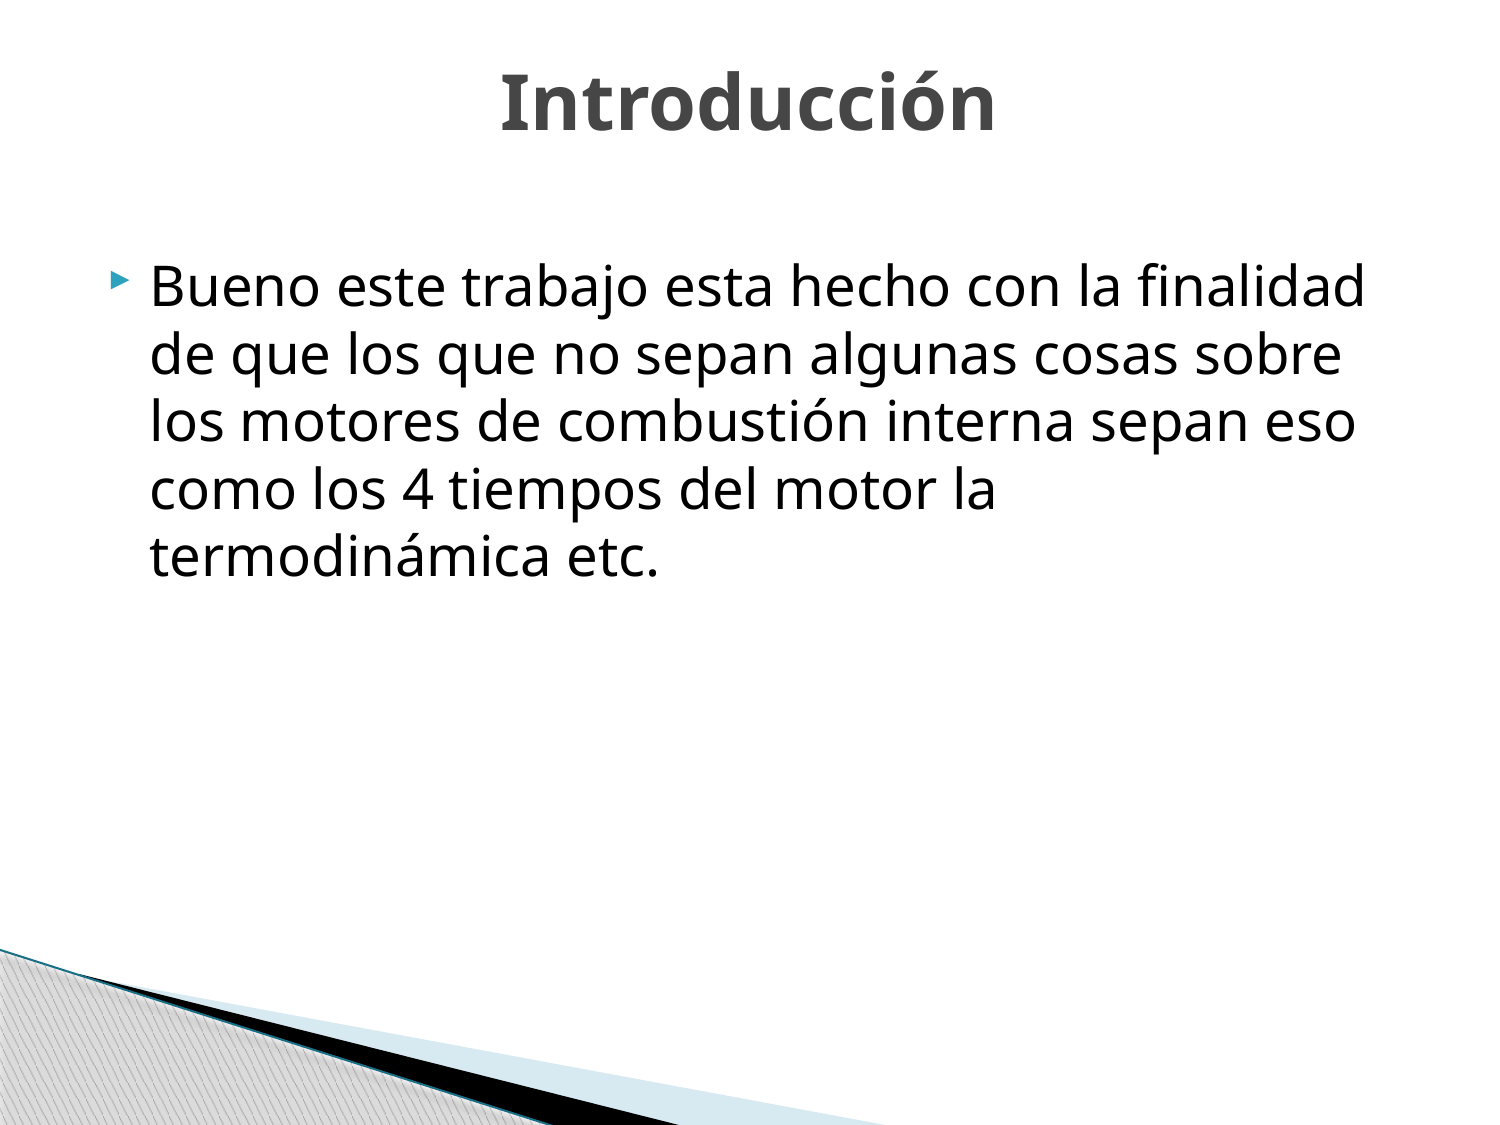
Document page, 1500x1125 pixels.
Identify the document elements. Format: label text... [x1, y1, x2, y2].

title Introducción [75, 45, 1425, 233]
list Bueno este trabajo esta hecho con la finalidad de que los que no sepan algunas cosas sobre los motores de combustión interna sepan eso como los 4 tiempos del motor la termodinámica etc. [75, 243, 1425, 986]
